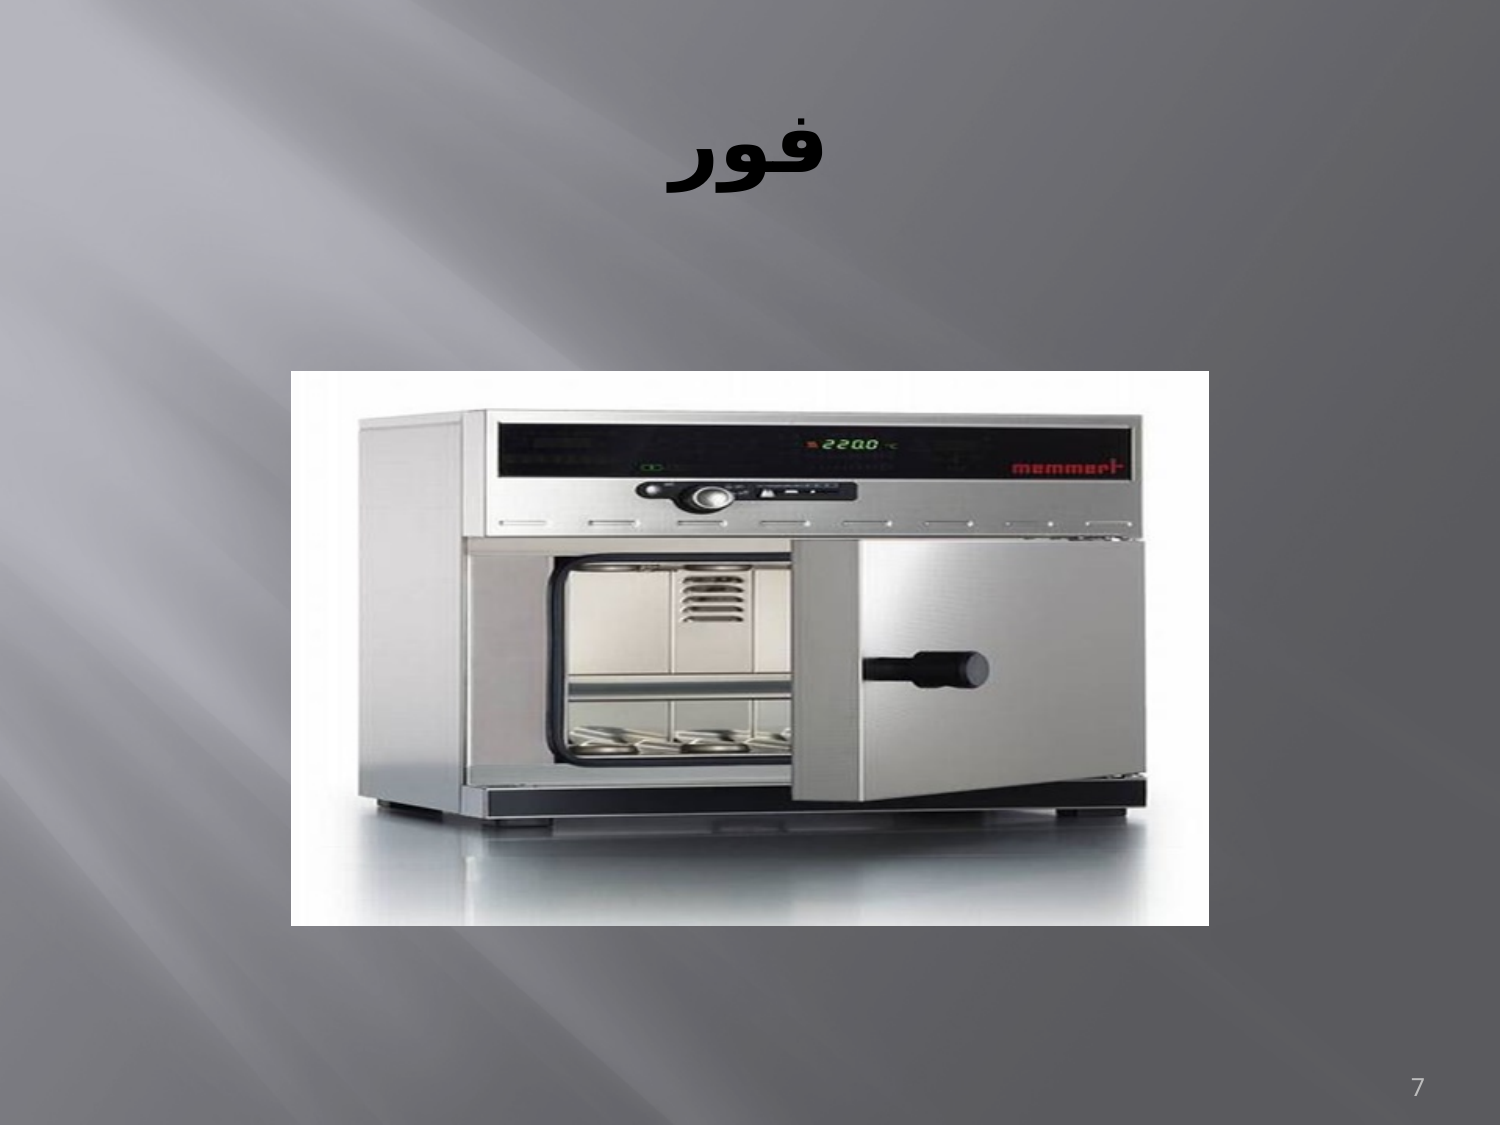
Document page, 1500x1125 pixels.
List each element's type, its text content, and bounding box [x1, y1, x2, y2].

slide_number 7 [1299, 1052, 1425, 1113]
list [291, 371, 1209, 927]
title فور [75, 45, 1425, 233]
